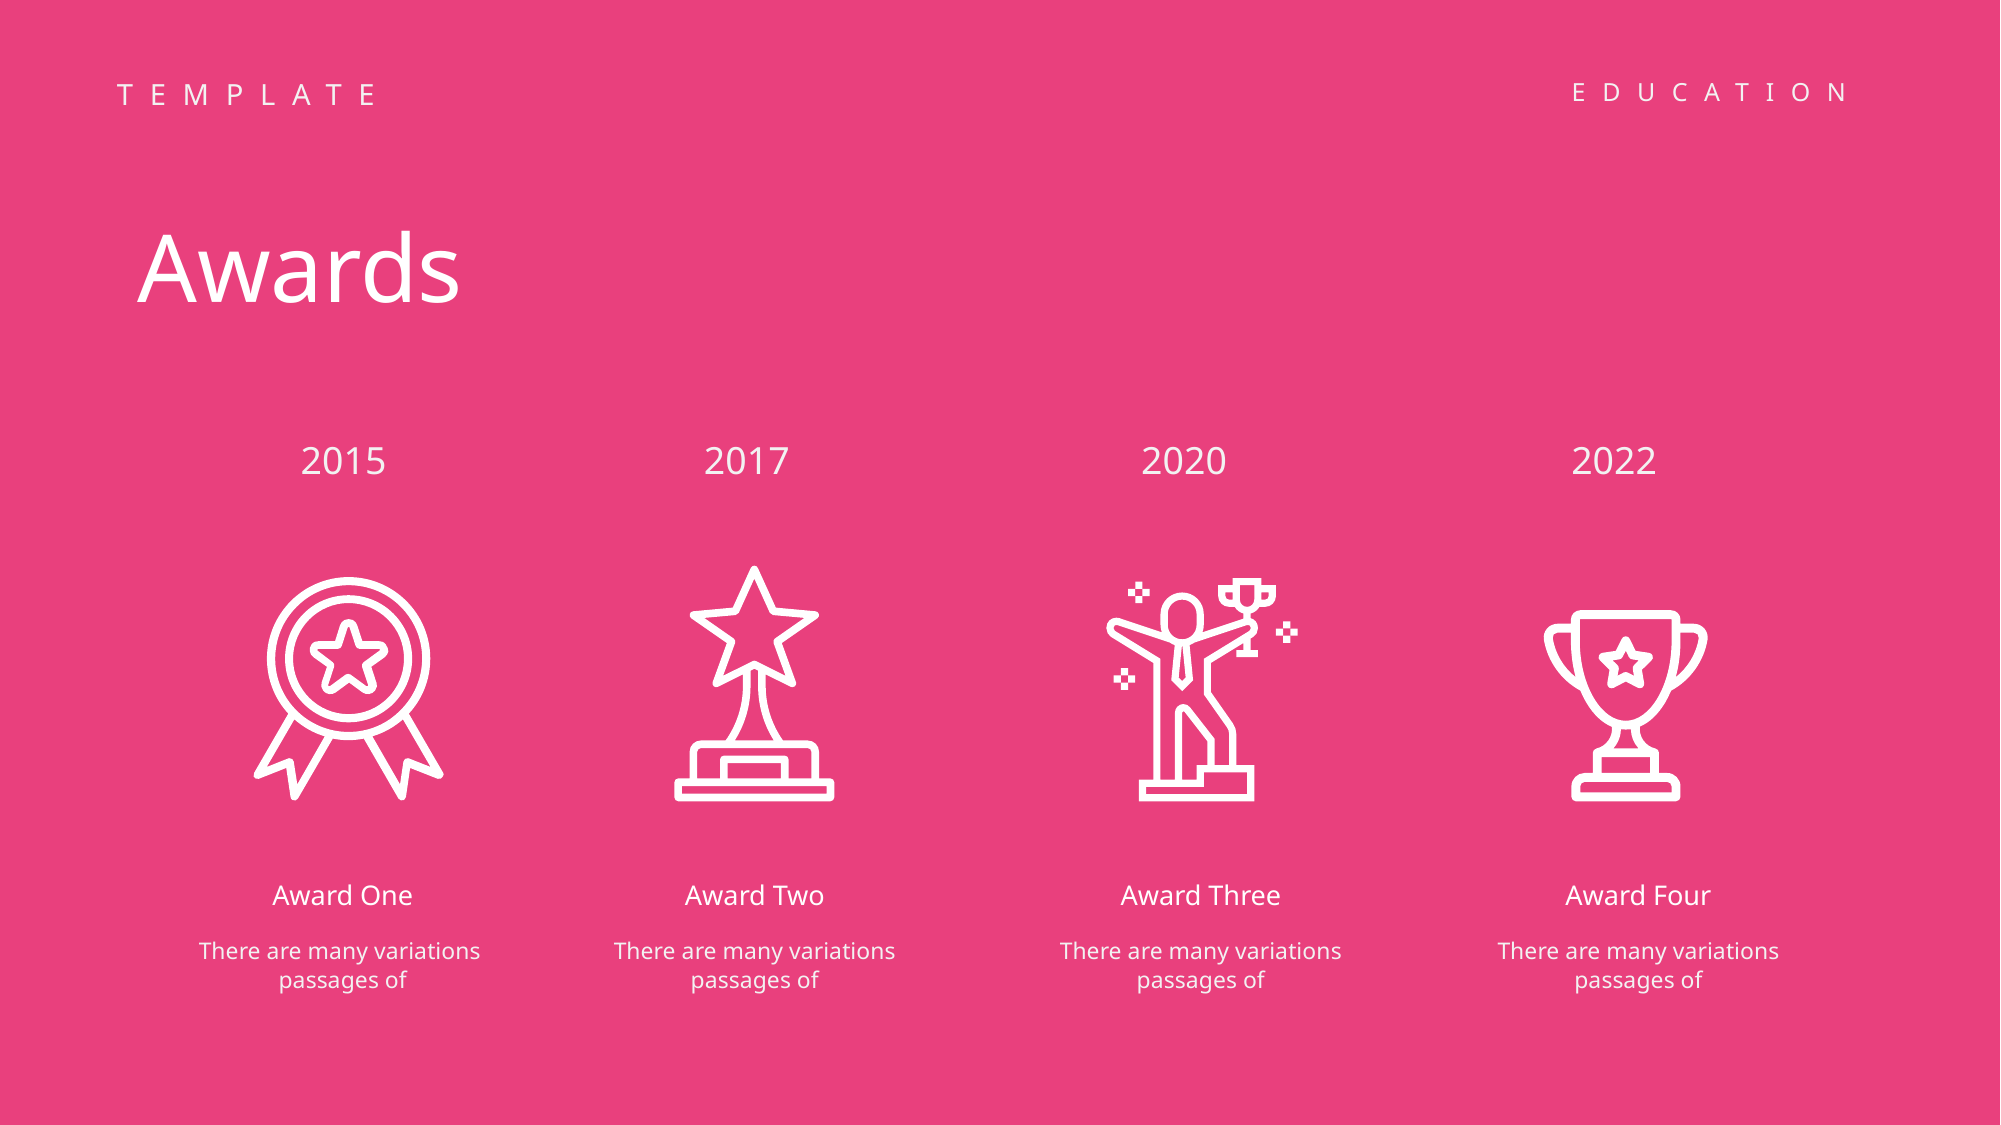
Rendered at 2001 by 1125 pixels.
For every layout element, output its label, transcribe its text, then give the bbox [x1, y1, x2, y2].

text_box There are many variations passages of [1033, 927, 1369, 1001]
text_box Award Two [630, 870, 879, 918]
text_box [674, 565, 835, 802]
text_box Award Four [1514, 870, 1763, 918]
text_box There are many variations passages of [1470, 927, 1807, 1001]
text_box [0, 0, 2000, 1125]
text_box 2020 [1126, 430, 1265, 473]
text_box 2015 [285, 430, 425, 473]
text_box 2022 [1556, 430, 1695, 473]
text_box Awards [122, 201, 670, 329]
text_box There are many variations passages of [174, 927, 511, 1001]
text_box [1106, 578, 1298, 802]
text_box There are many variations passages of [587, 927, 923, 1001]
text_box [1543, 610, 1709, 802]
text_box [253, 577, 445, 802]
text_box Award One [218, 870, 467, 918]
text_box TEMPLATE [102, 68, 670, 119]
text_box EDUCATION [1484, 68, 1862, 114]
text_box Award Three [1076, 870, 1325, 918]
text_box 2017 [689, 430, 828, 473]
